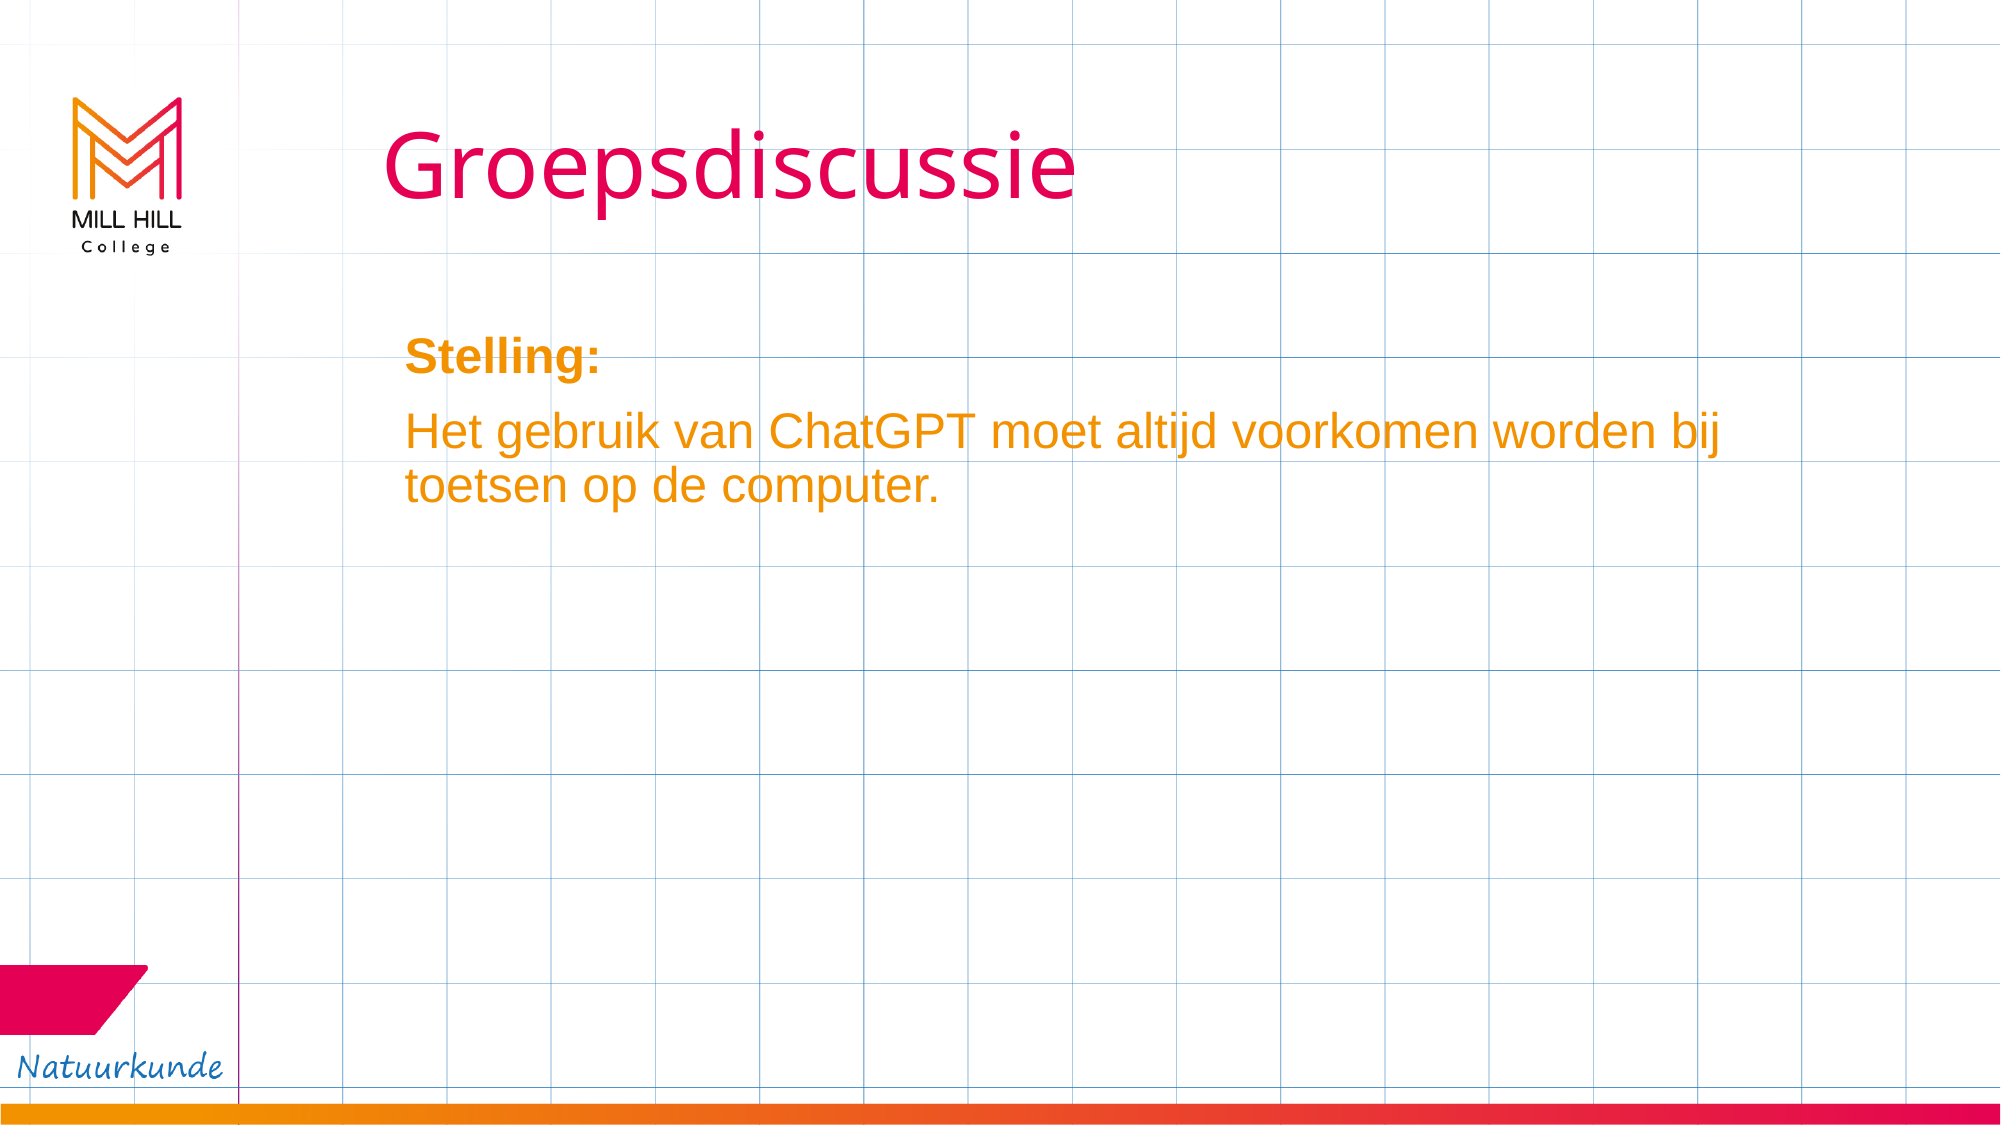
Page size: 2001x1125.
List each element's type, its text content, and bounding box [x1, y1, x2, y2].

text_box Stelling: Het gebruik van ChatGPT moet altijd voorkomen worden bij toetsen op de computer. [389, 322, 1908, 1037]
picture [0, 0, 2001, 1125]
title Groepsdiscussie [366, 59, 1884, 278]
